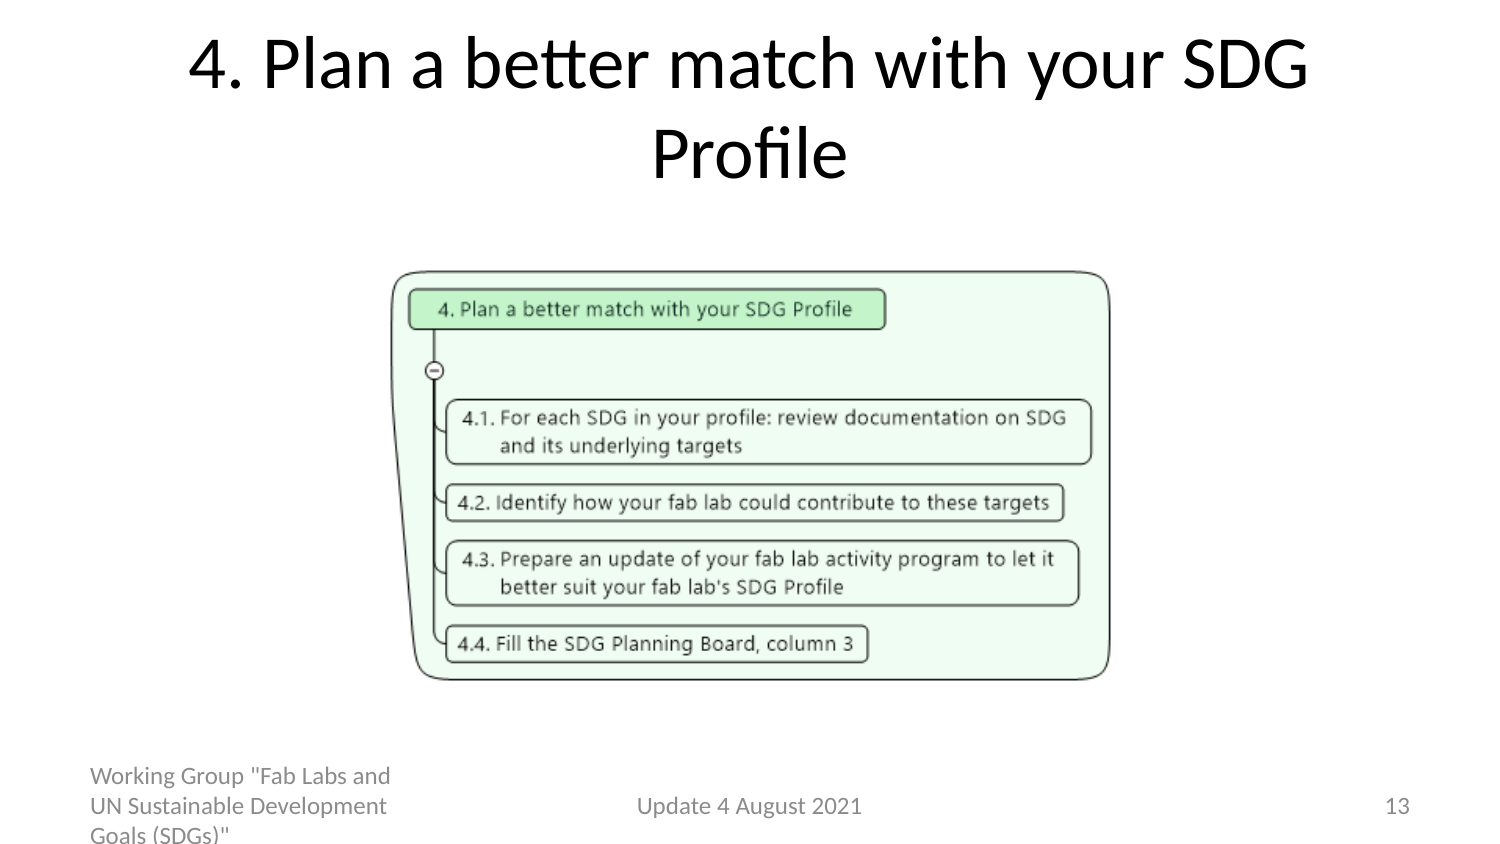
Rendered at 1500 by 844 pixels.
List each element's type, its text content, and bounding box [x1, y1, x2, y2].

footer Update 4 August 2021 [512, 782, 988, 827]
title 4. Plan a better match with your SDG Profile [75, 33, 1425, 175]
picture [383, 262, 1117, 687]
slide_number 13 [1074, 782, 1425, 827]
slide_number Working Group "Fab Labs and UN Sustainable Development Goals (SDGs)" [75, 782, 425, 827]
